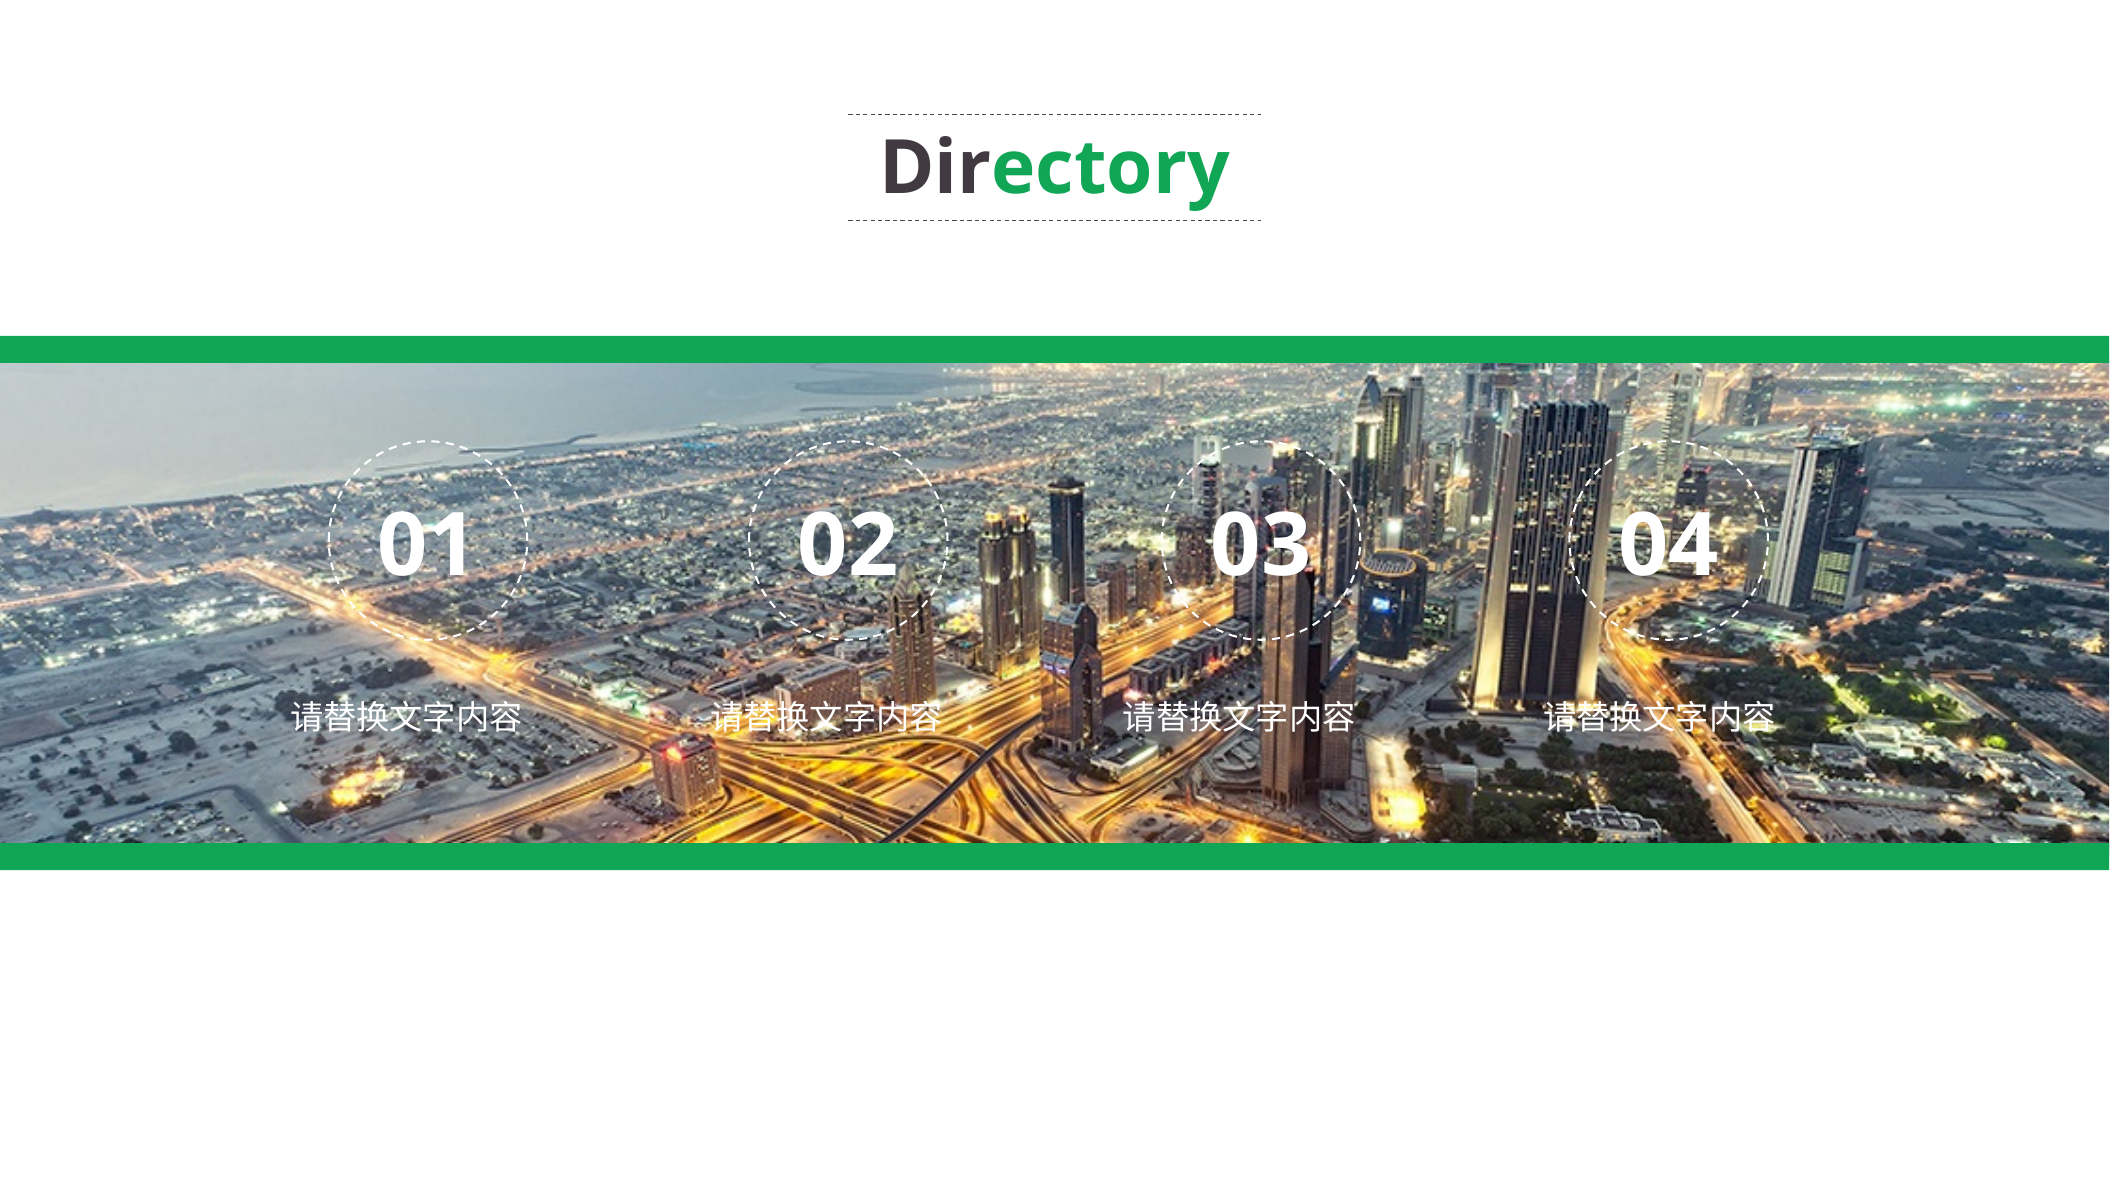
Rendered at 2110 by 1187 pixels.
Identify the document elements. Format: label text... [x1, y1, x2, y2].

text_box [0, 335, 2110, 364]
text_box [0, 364, 2110, 842]
text_box 01 [327, 440, 529, 641]
text_box 请替换文字内容 [1528, 689, 1837, 744]
text_box 请替换文字内容 [1108, 689, 1417, 744]
text_box 请替换文字内容 [275, 689, 584, 744]
text_box 04 [1568, 440, 1769, 641]
text_box 请替换文字内容 [695, 689, 1004, 744]
text_box Directory [800, 111, 1309, 216]
text_box 02 [747, 440, 949, 641]
text_box [0, 842, 2110, 871]
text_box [848, 113, 1262, 221]
text_box 03 [1160, 440, 1362, 641]
